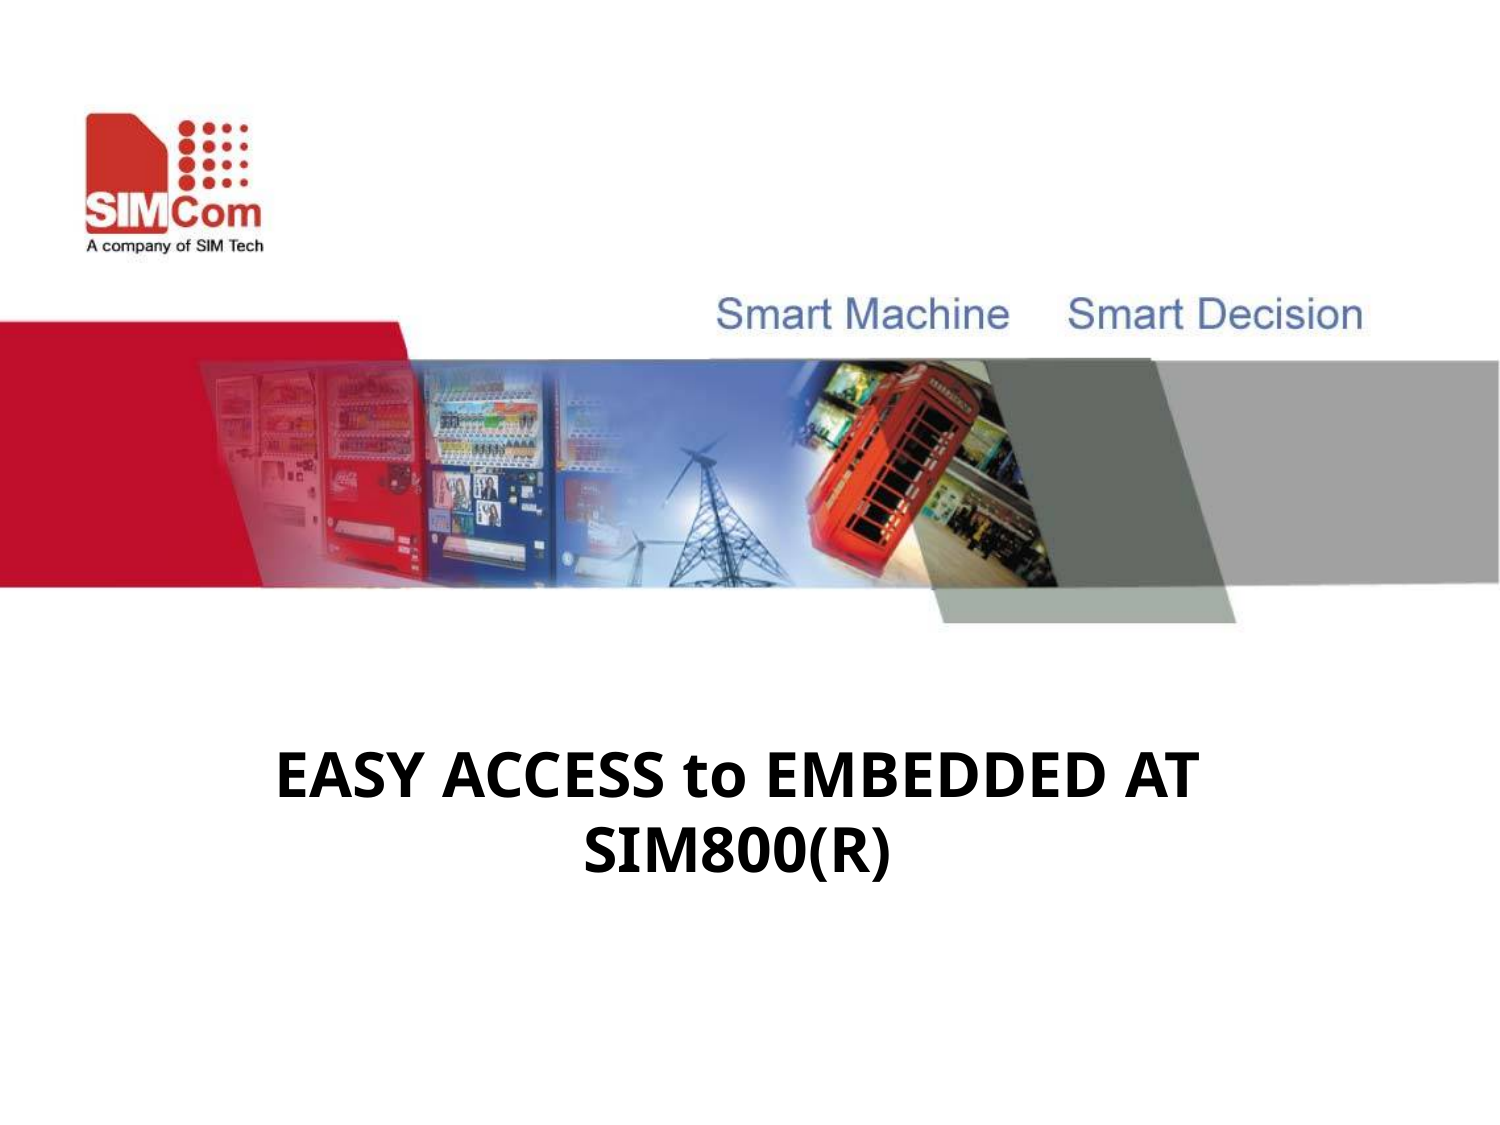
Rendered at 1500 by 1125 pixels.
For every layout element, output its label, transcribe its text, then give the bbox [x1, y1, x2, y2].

picture [0, 0, 1500, 1125]
title EASY ACCESS to EMBEDDED AT SIM800(R) [100, 651, 1376, 894]
